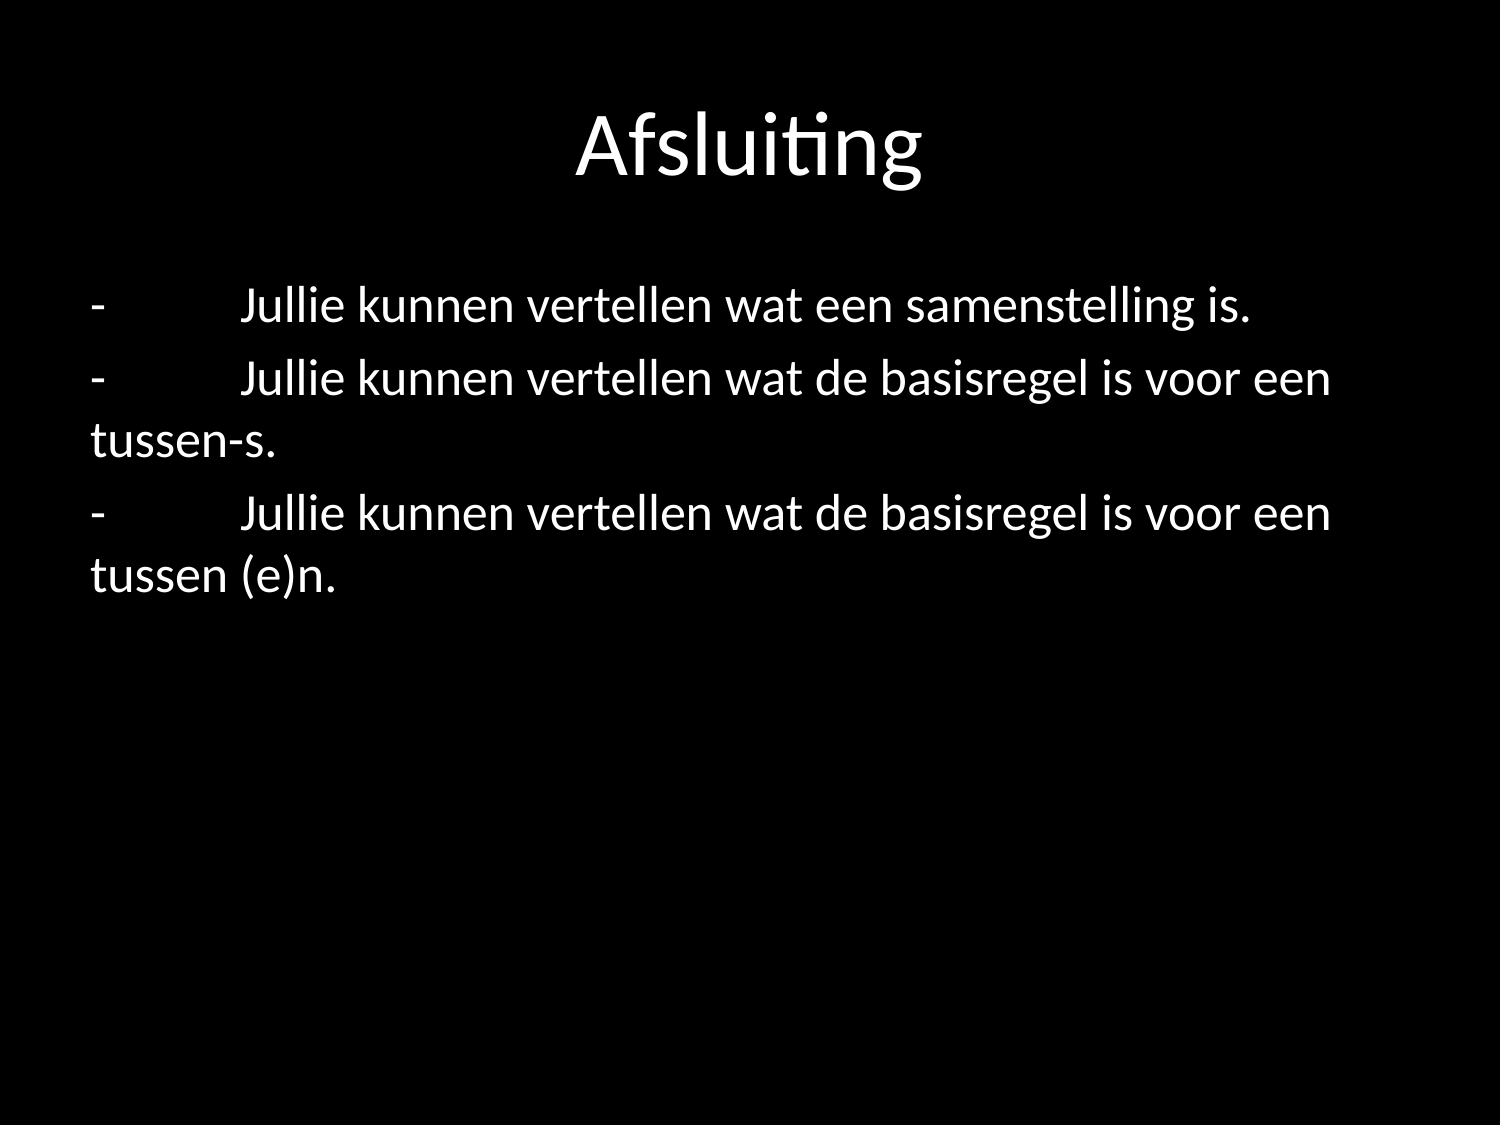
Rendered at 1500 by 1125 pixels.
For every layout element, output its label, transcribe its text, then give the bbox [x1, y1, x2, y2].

title Afsluiting [75, 45, 1425, 233]
list - Jullie kunnen vertellen wat een samenstelling is. - Jullie kunnen vertellen wat de basisregel is voor een tussen-s. - Jullie kunnen vertellen wat de basisregel is voor een tussen (e)n. [75, 262, 1425, 1005]
